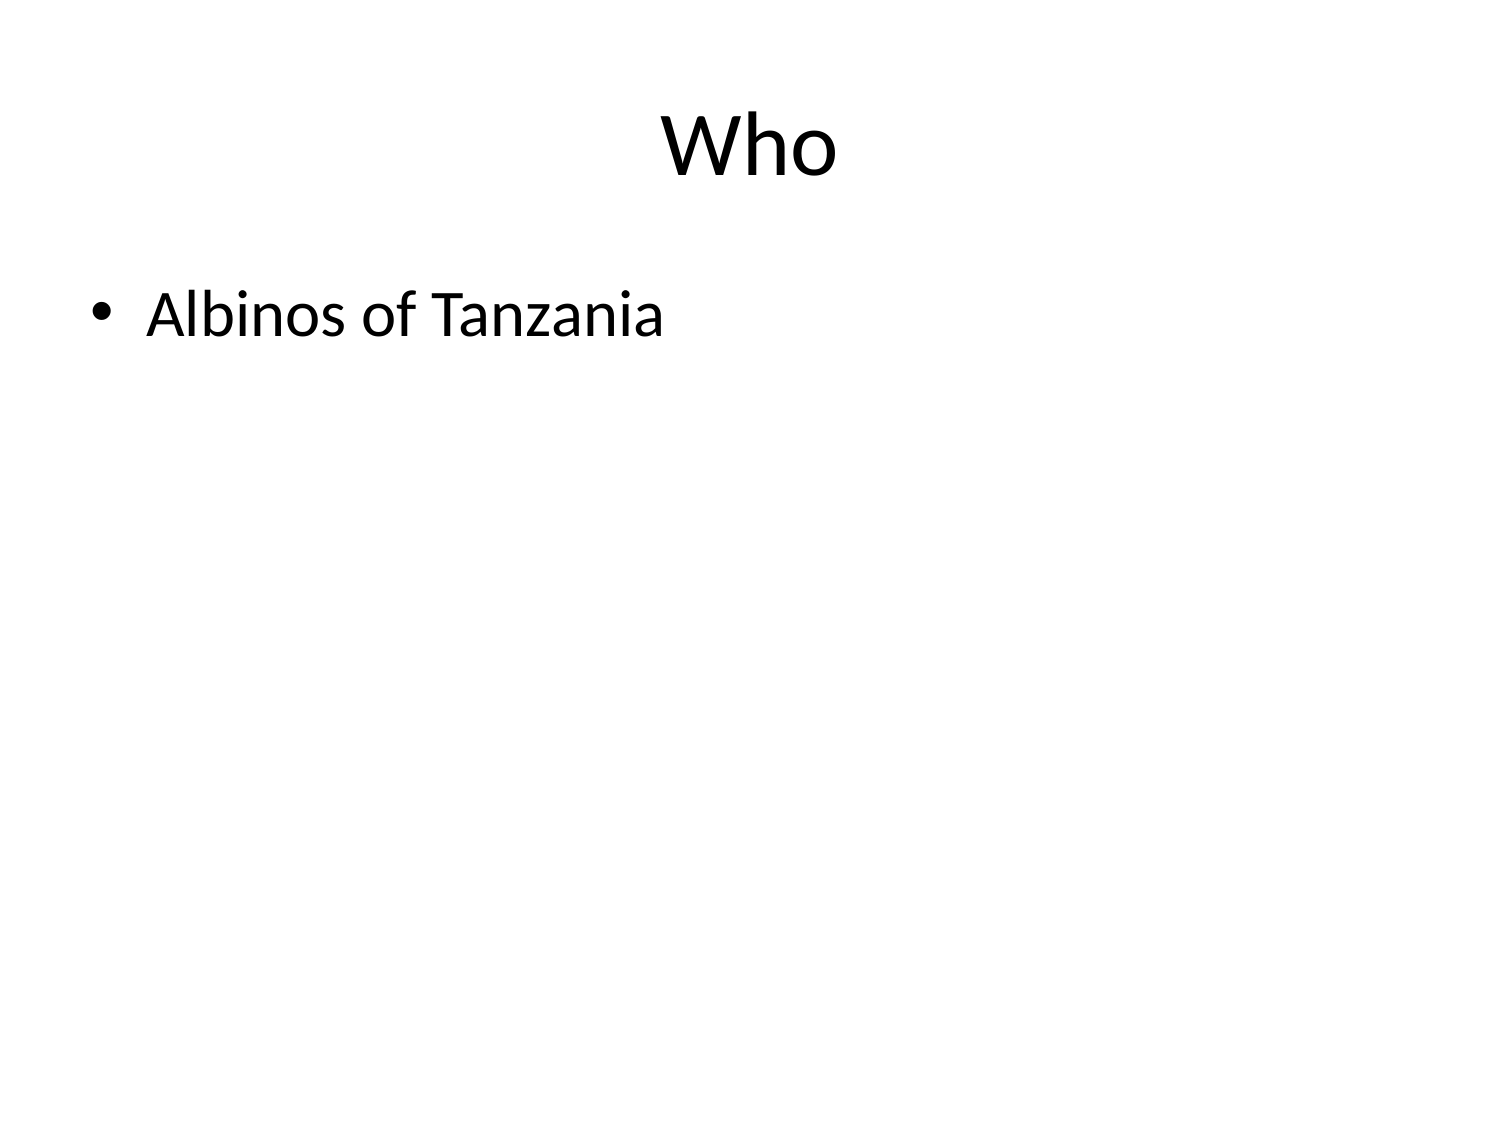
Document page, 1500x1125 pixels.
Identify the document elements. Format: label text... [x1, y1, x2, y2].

list Albinos of Tanzania [75, 262, 1425, 1005]
title Who [75, 45, 1425, 233]
